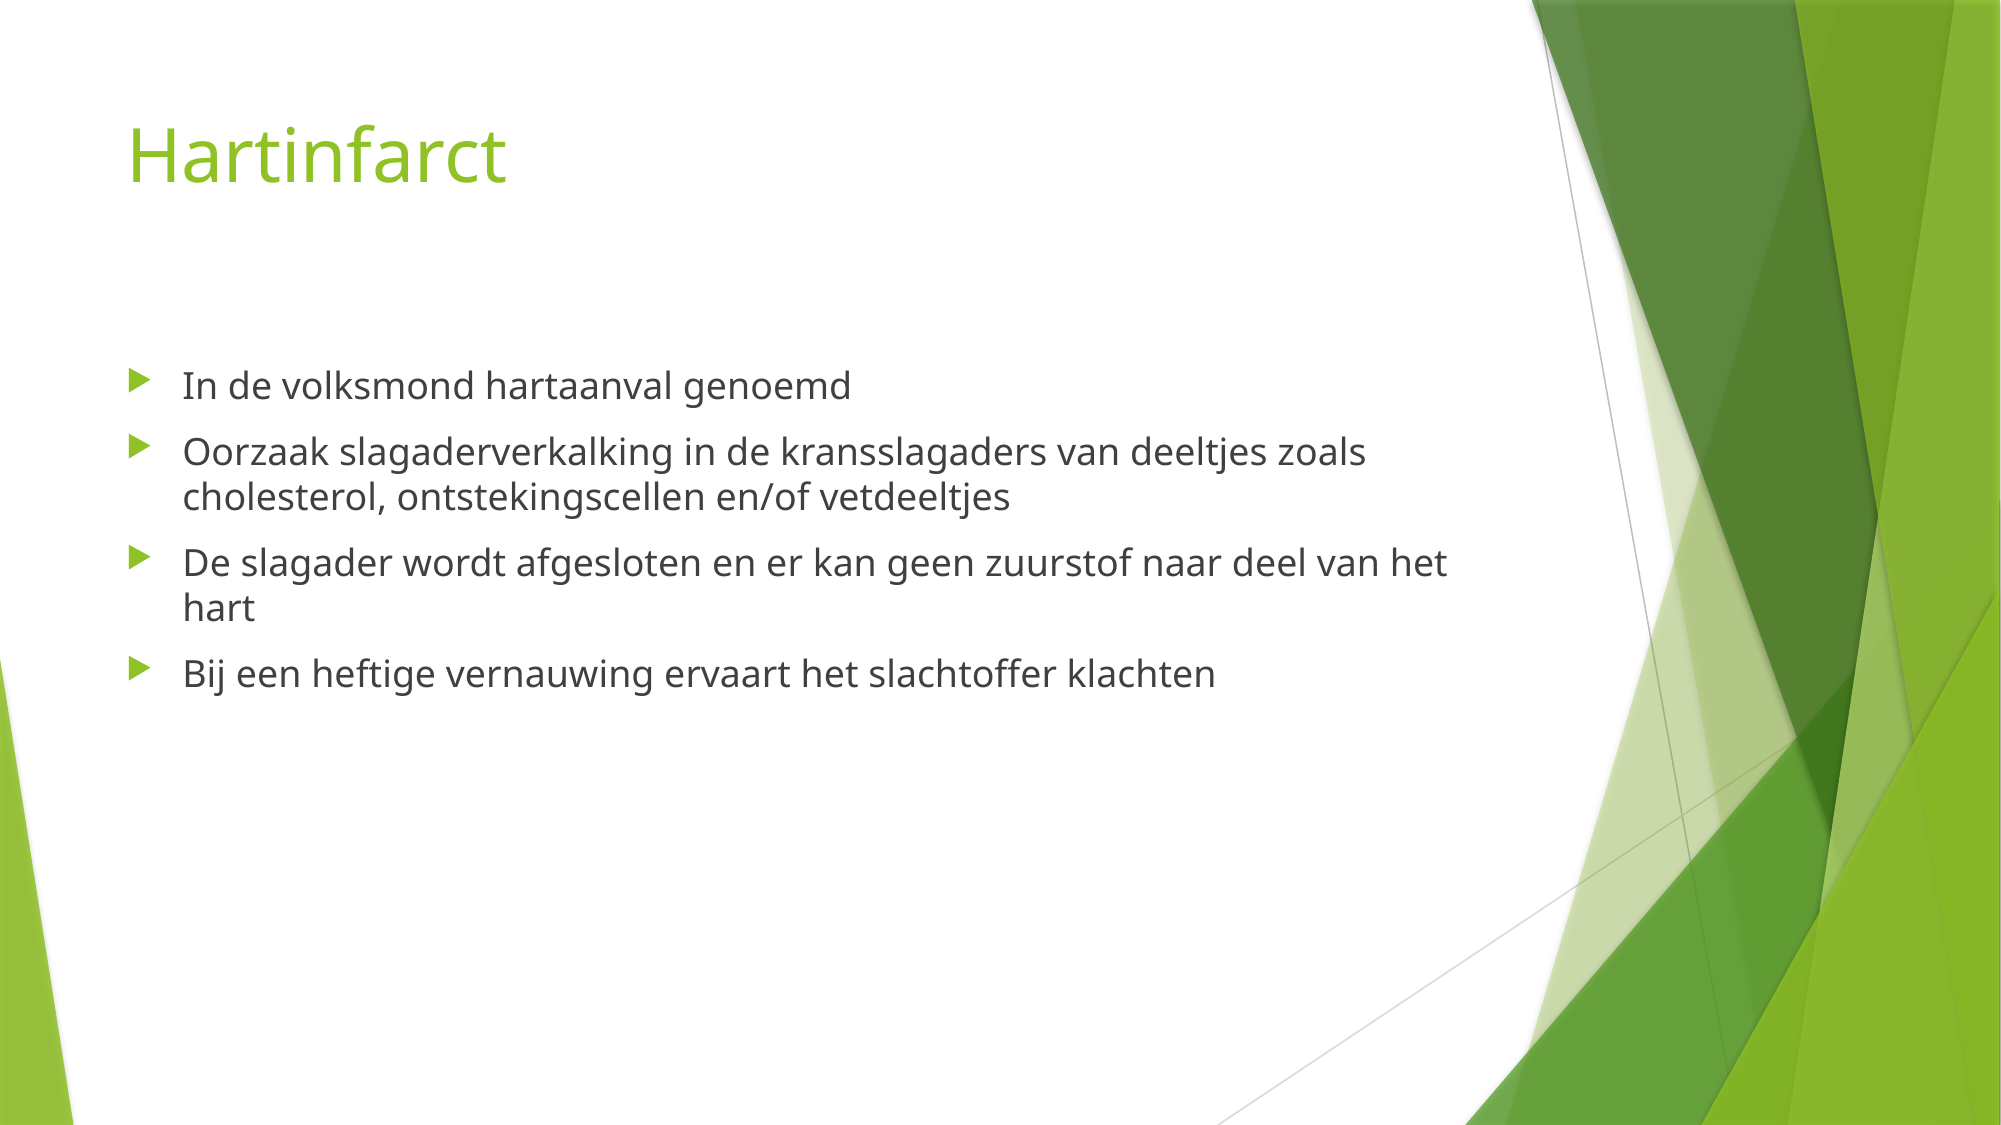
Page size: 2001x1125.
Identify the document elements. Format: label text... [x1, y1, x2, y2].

title Hartinfarct [111, 99, 1522, 317]
list In de volksmond hartaanval genoemd Oorzaak slagaderverkalking in de kransslagaders van deeltjes zoals cholesterol, ontstekingscellen en/of vetdeeltjes De slagader wordt afgesloten en er kan geen zuurstof naar deel van het hart Bij een heftige vernauwing ervaart het slachtoffer klachten [111, 354, 1522, 992]
